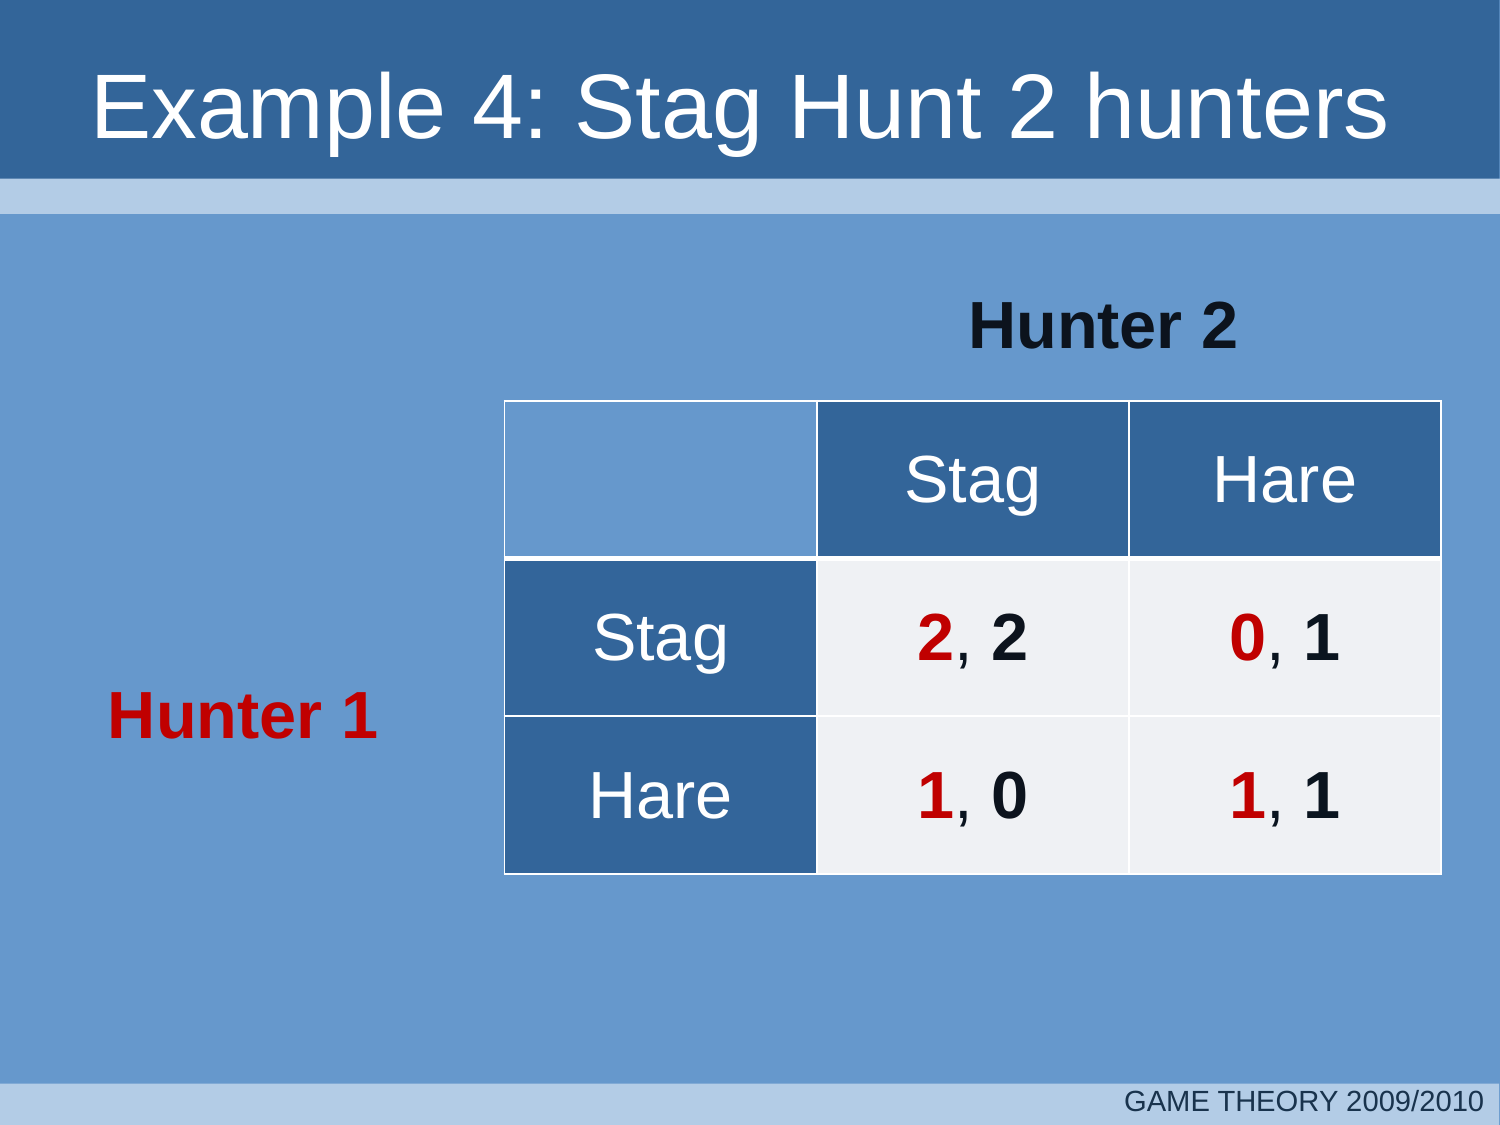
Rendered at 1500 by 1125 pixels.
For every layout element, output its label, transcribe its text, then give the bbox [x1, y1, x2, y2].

text_box Hunter 1 [0, 664, 487, 759]
table_cell 0, 1 [1130, 561, 1440, 715]
table_cell Stag [505, 561, 816, 715]
text_box Hunter 2 [761, 274, 1445, 370]
table_cell Hare [505, 717, 816, 873]
text_box GAME THEORY 2009/2010 [1109, 1075, 1500, 1125]
table_header [505, 402, 816, 556]
table_header Hare [1130, 402, 1440, 556]
table_cell 1, 1 [1130, 717, 1440, 873]
table_cell 2, 2 [818, 561, 1128, 715]
table_cell 1, 0 [818, 717, 1128, 873]
title Example 4: Stag Hunt 2 hunters [74, 42, 1436, 162]
table_header Stag [818, 402, 1128, 556]
